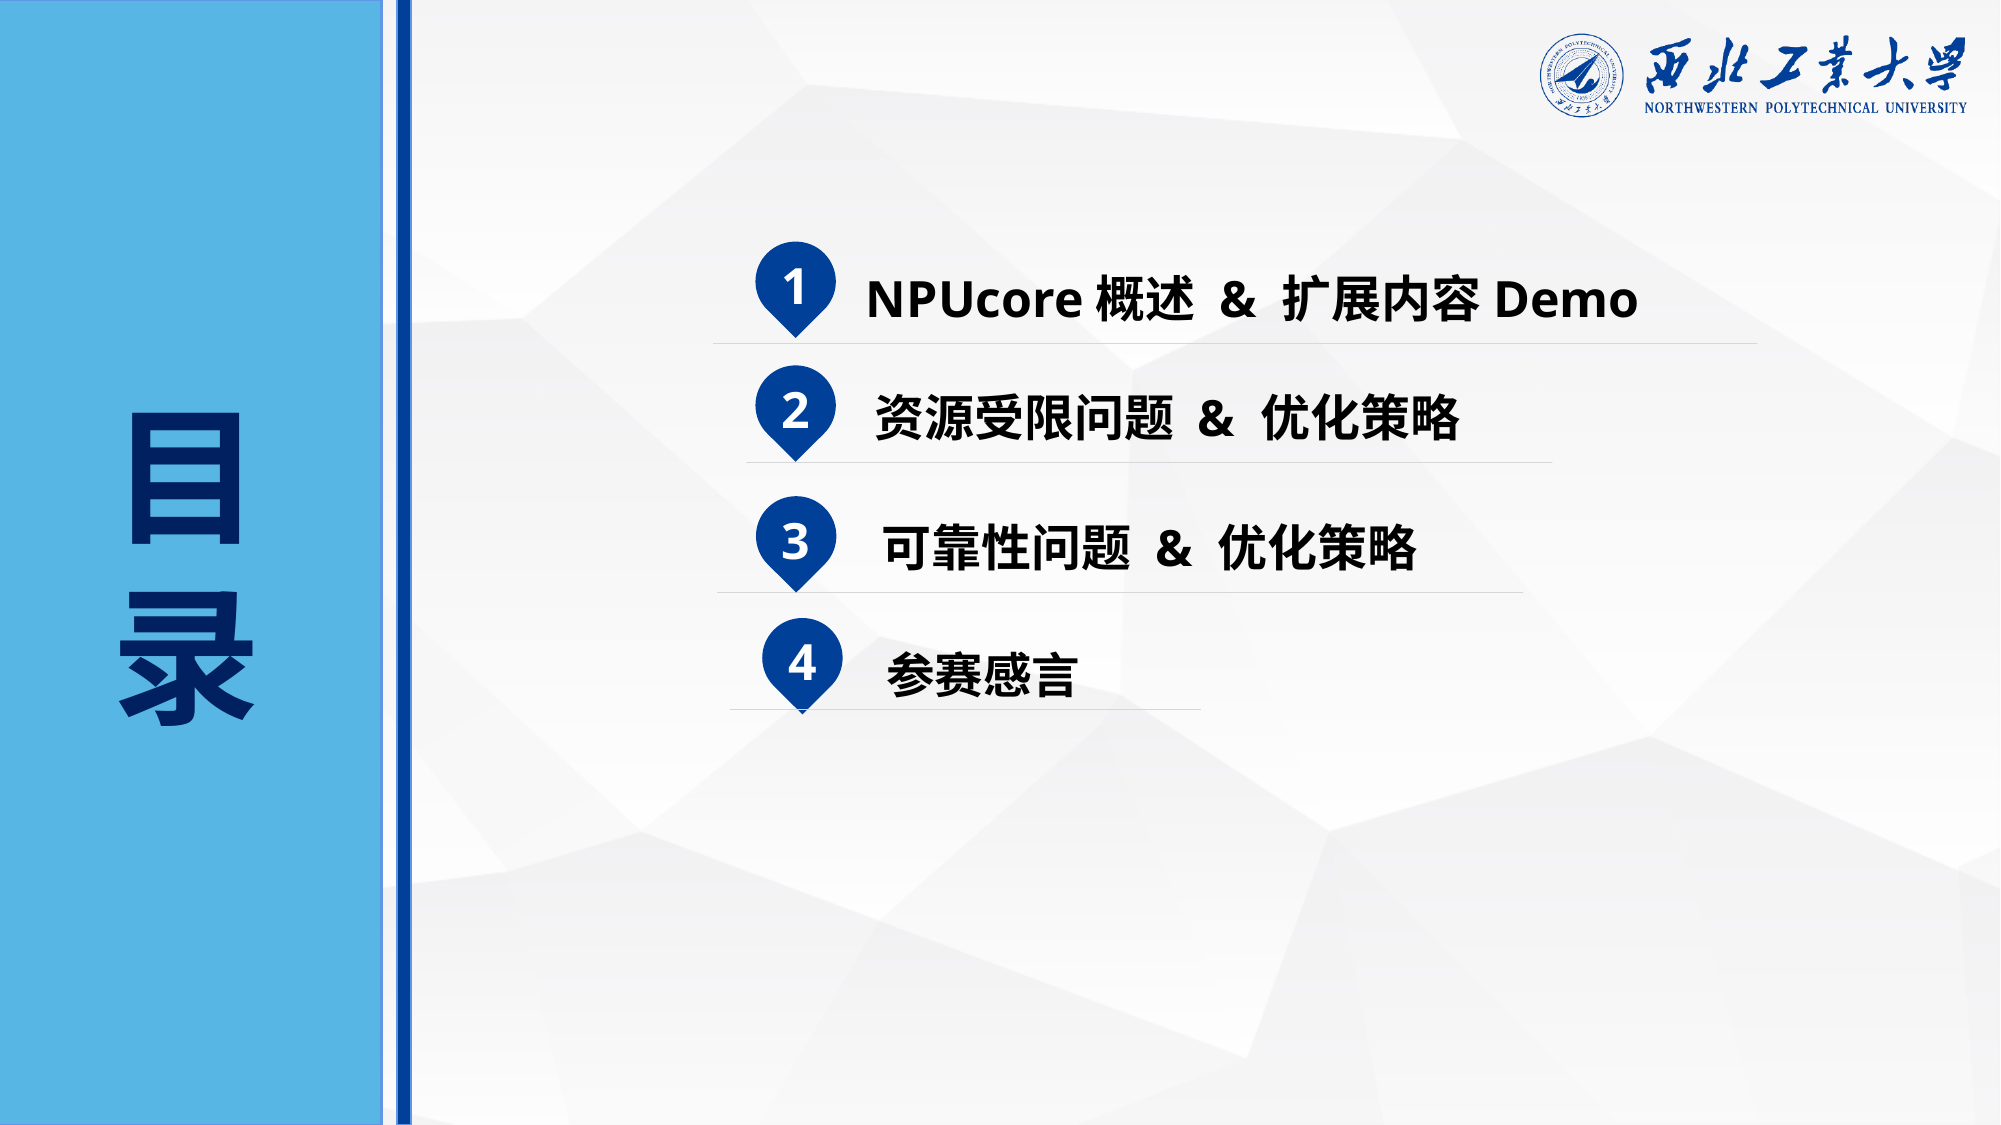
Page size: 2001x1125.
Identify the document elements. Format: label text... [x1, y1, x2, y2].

text_box 4 [798, 710, 807, 715]
text_box [396, 0, 412, 1125]
picture [412, 0, 2001, 1125]
text_box 2 [755, 365, 836, 461]
text_box 3 [755, 496, 837, 593]
text_box 目 录 [0, 0, 383, 1125]
picture [383, 0, 396, 1125]
text_box 4 [762, 618, 843, 708]
text_box 1 [755, 241, 836, 338]
